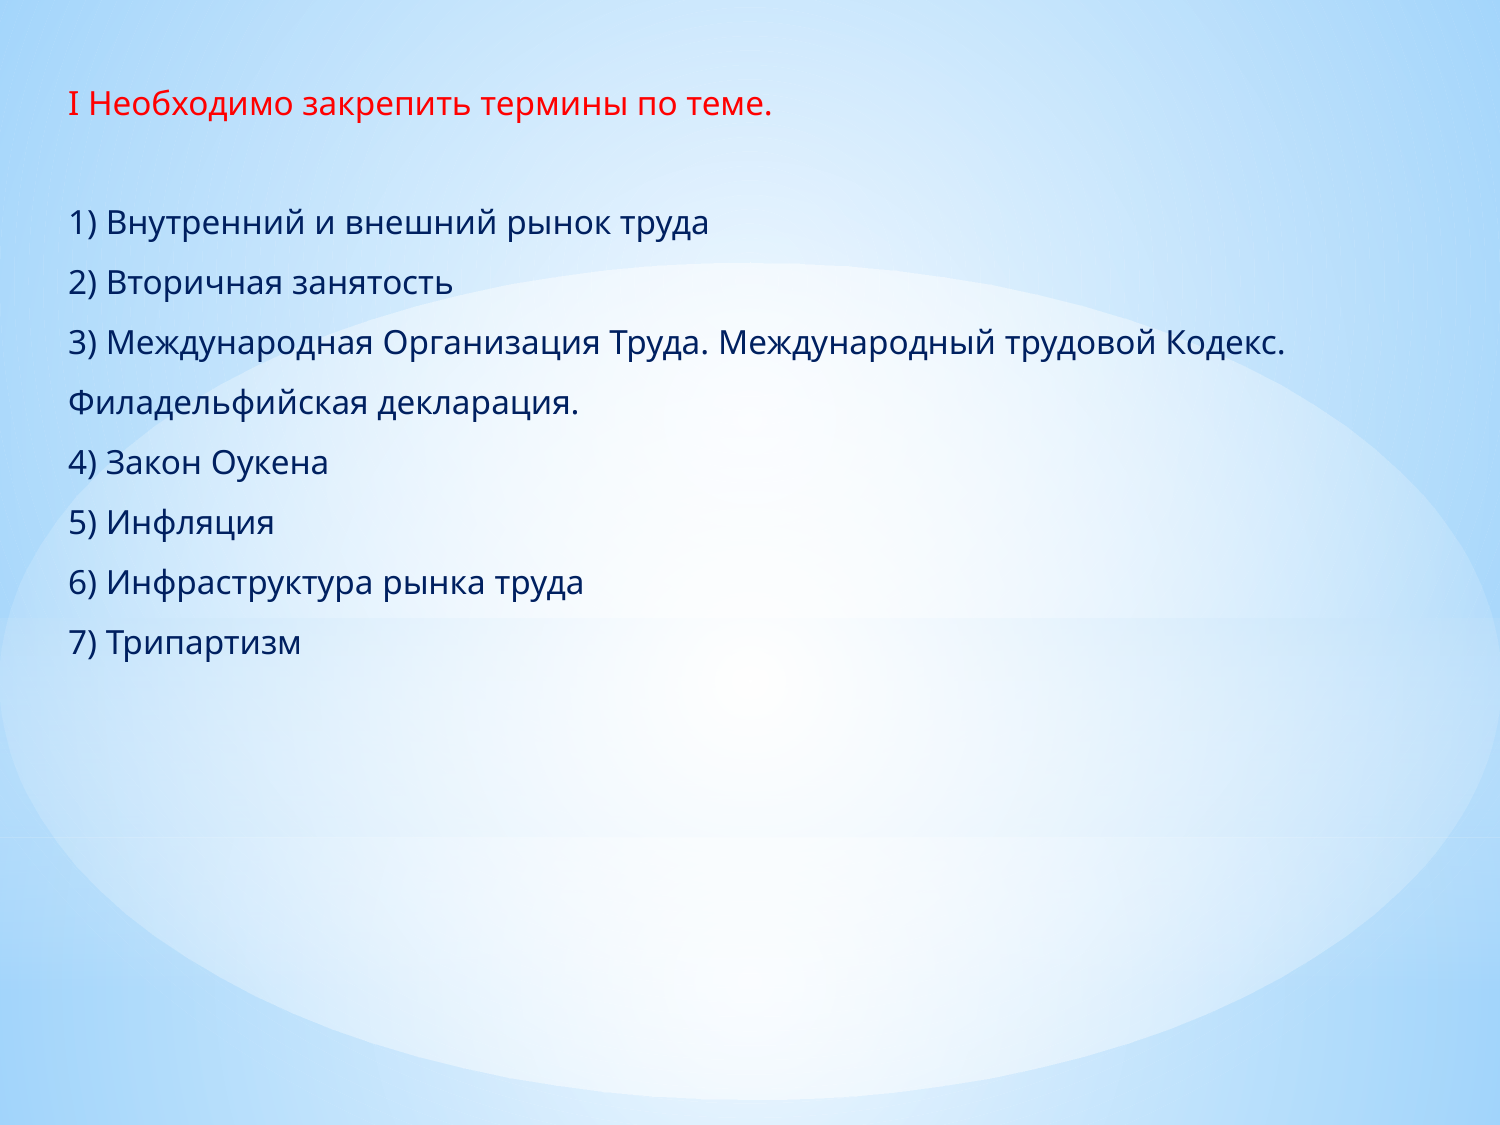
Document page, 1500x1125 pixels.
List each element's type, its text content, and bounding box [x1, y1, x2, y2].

title I Необходимо закрепить термины по теме. 1) Внутренний и внешний рынок труда 2) Вторичная занятость 3) Международная Организация Труда. Международный трудовой Кодекс. Филадельфийская декларация. 4) Закон Оукена 5) Инфляция 6) Инфраструктура рынка труда 7) Трипартизм [53, 54, 1447, 1094]
